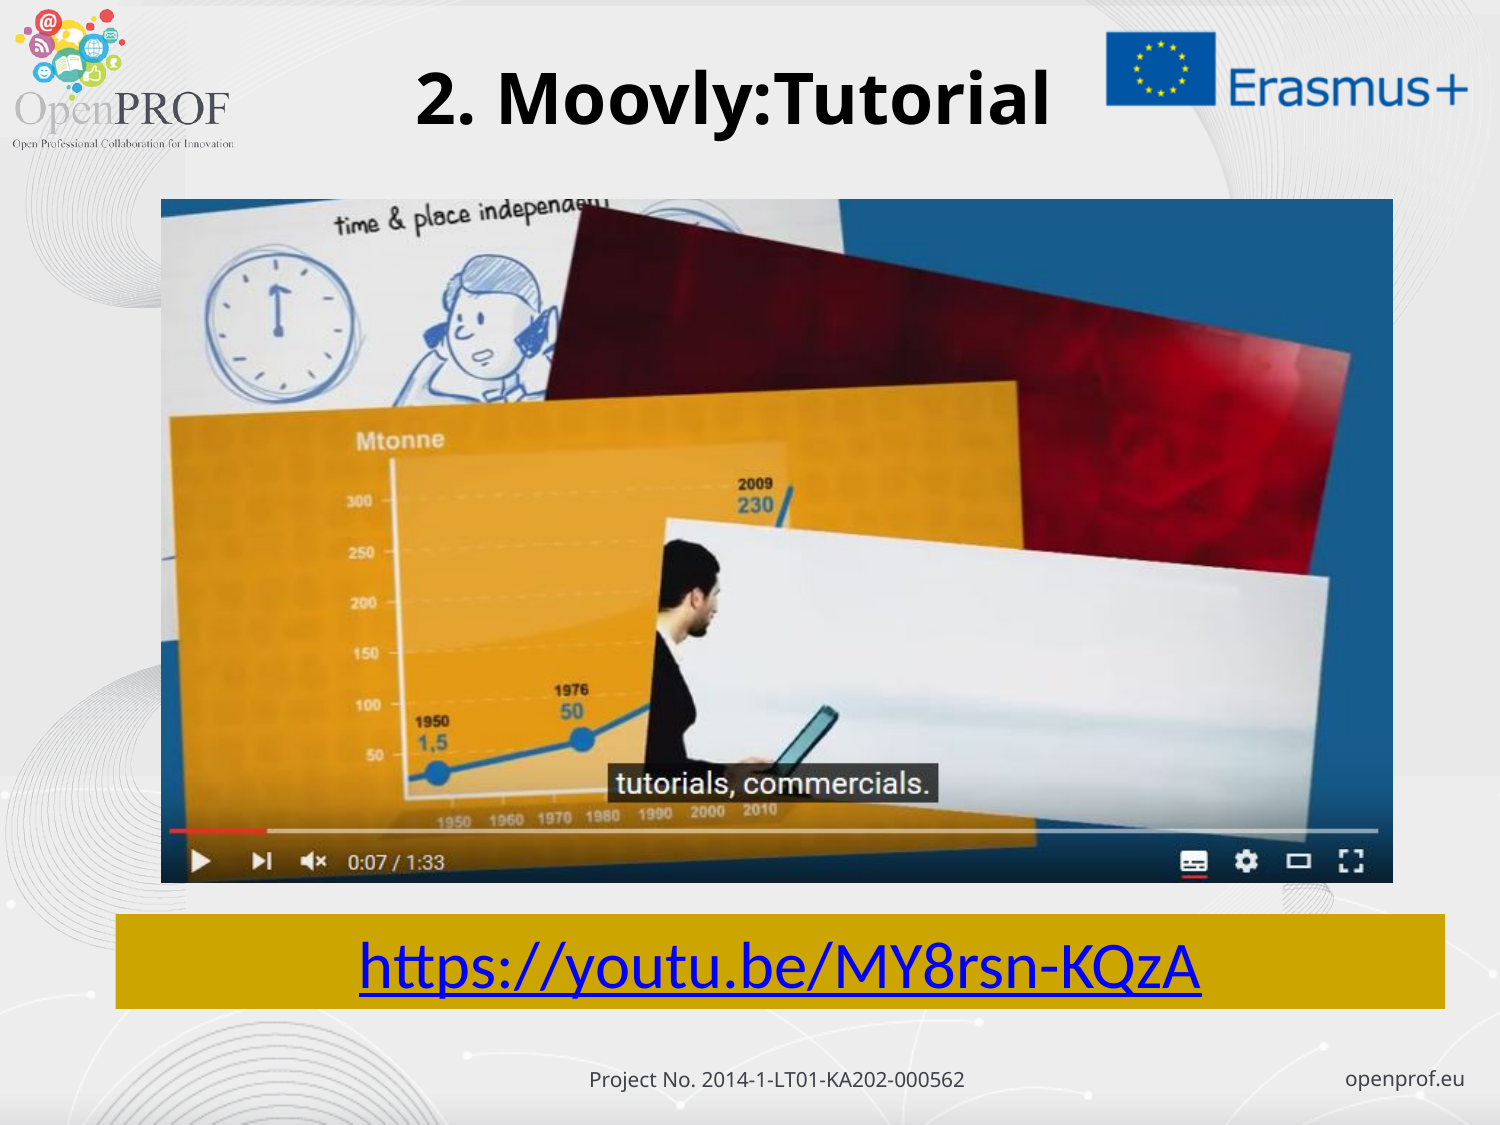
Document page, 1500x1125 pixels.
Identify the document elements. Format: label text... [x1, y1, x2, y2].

title 2. Moovly:Tutorial [187, 45, 1282, 198]
picture [0, 0, 1500, 1125]
text_box https://youtu.be/MY8rsn-KQzA [115, 914, 1446, 1009]
